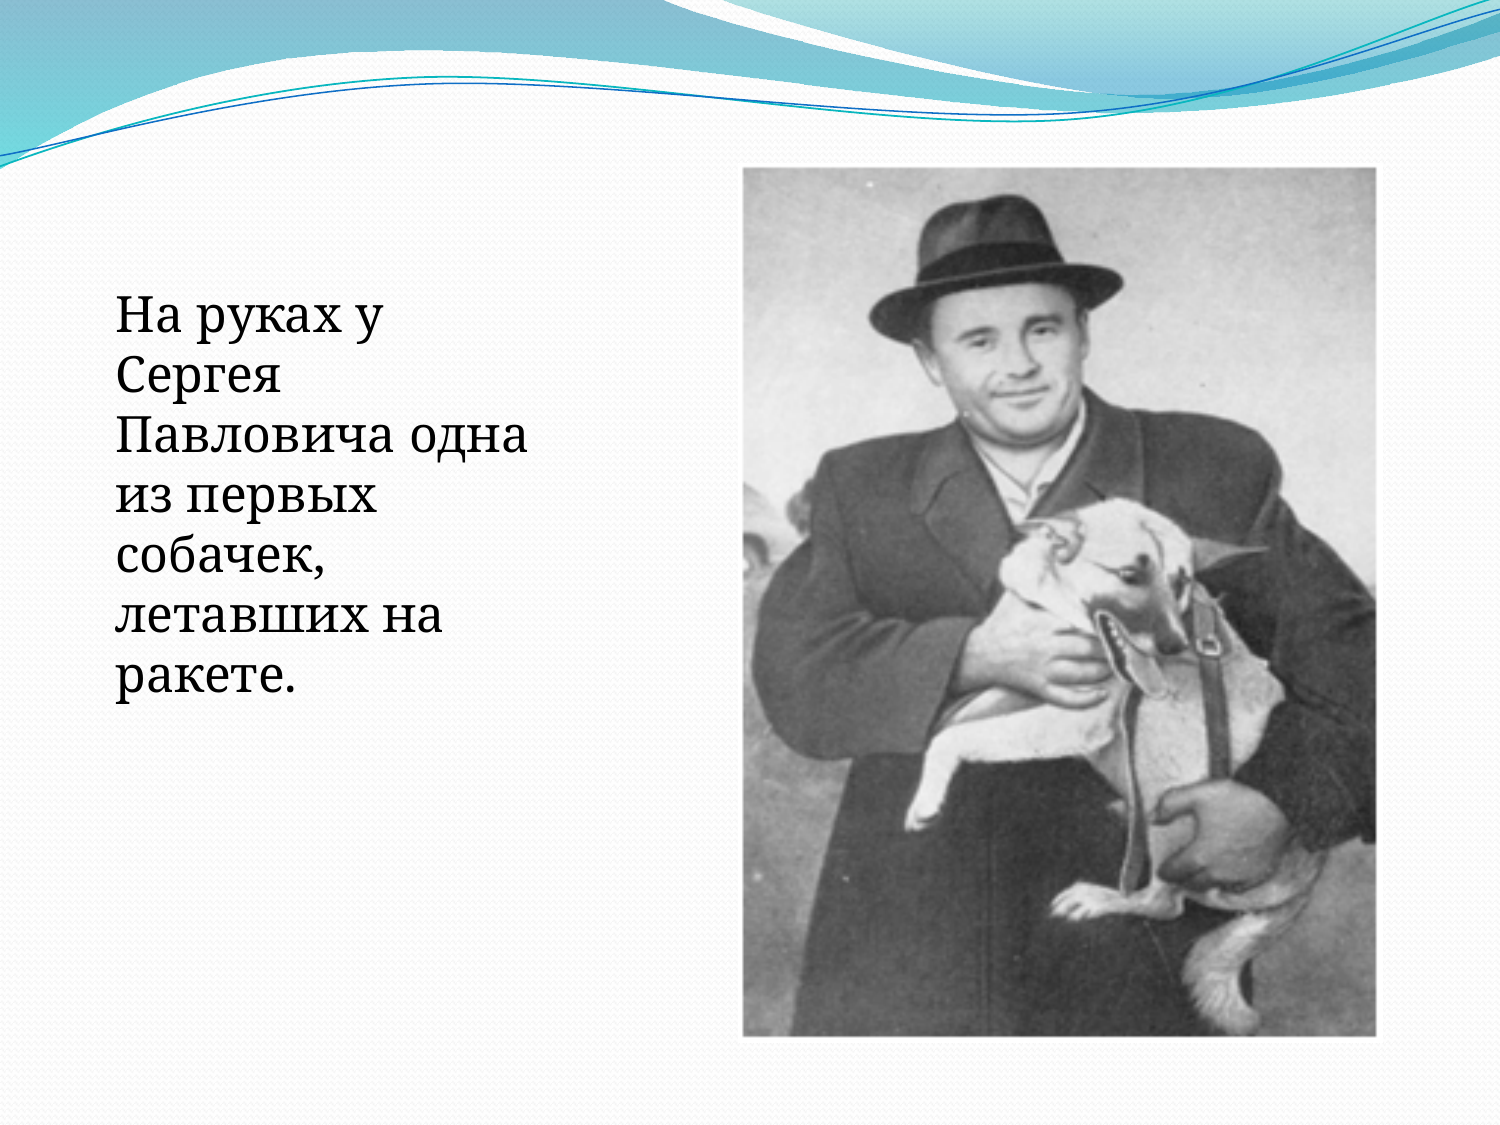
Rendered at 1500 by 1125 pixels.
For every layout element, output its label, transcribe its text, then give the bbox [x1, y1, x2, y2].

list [737, 163, 1383, 1044]
list На руках у Сергея Павловича одна из первых собачек, летавших на ракете. [112, 275, 563, 1025]
